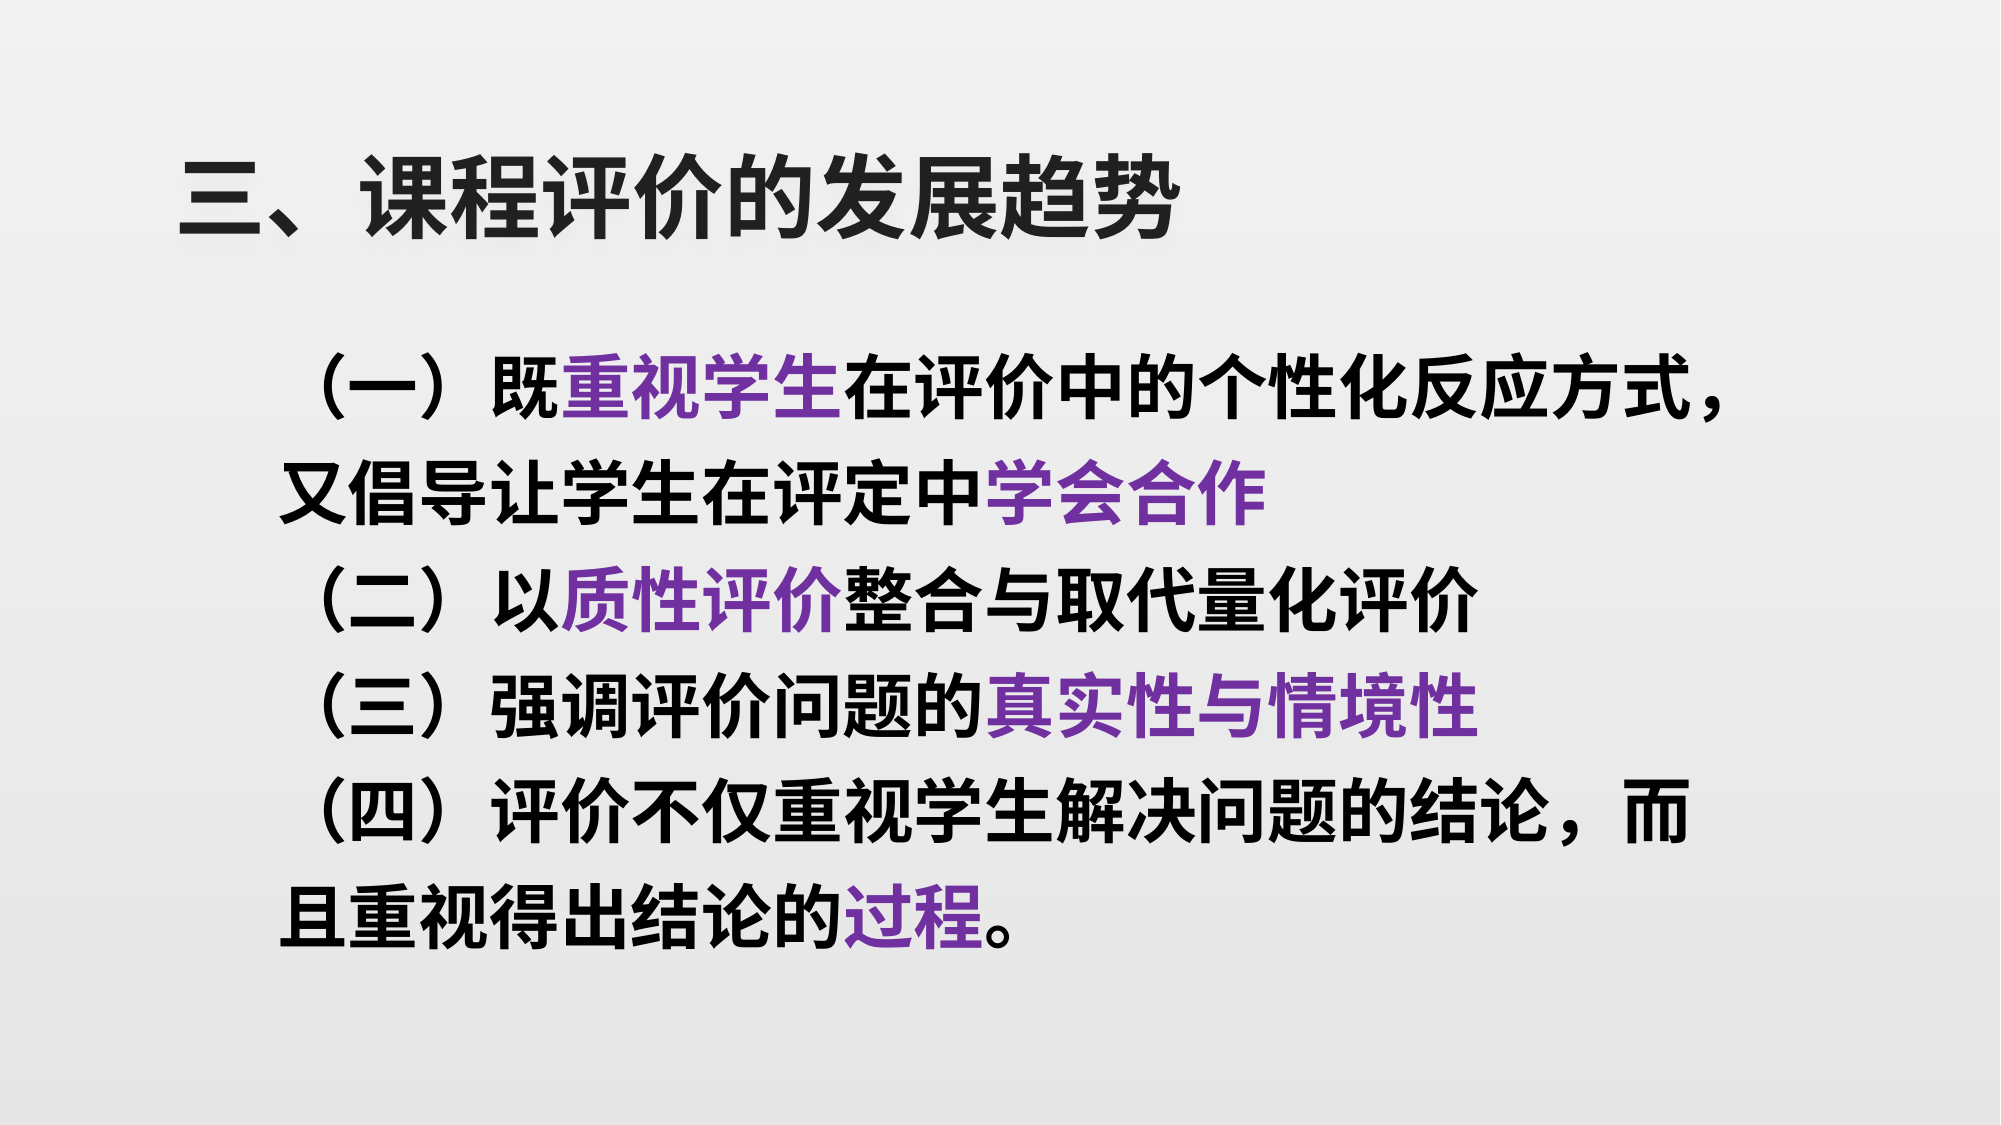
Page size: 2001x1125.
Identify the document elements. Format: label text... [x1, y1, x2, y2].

list （一）既重视学生在评价中的个性化反应方式，又倡导让学生在评定中学会合作 （二）以质性评价整合与取代量化评价 （三）强调评价问题的真实性与情境性 （四）评价不仅重视学生解决问题的结论，而且重视得出结论的过程。 [257, 312, 1743, 978]
title 三、课程评价的发展趋势 [111, 107, 1911, 295]
